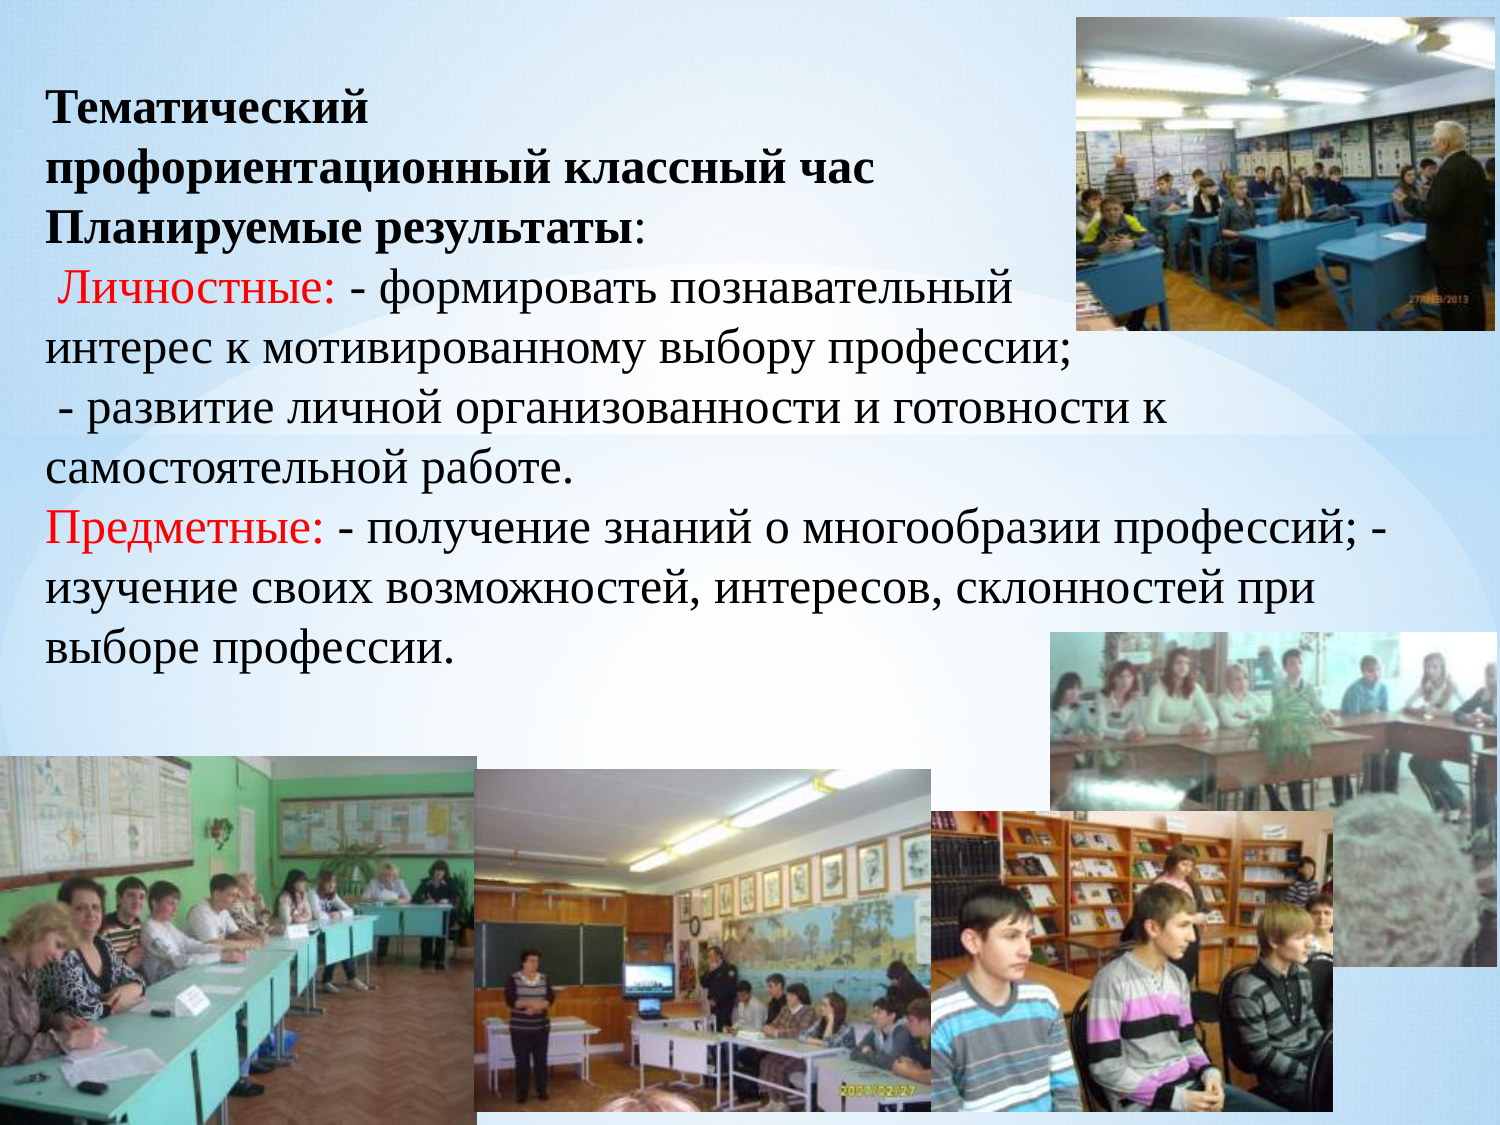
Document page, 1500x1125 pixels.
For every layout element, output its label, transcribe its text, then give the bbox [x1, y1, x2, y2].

title Тематический профориентационный классный час Планируемые результаты: Личностные: - формировать познавательный интерес к мотивированному выбору профессии; - развитие личной организованности и готовности к самостоятельной работе. Предметные: - получение знаний о многообразии профессий; - изучение своих возможностей, интересов, склонностей при выборе профессии. [0, 66, 1496, 808]
picture [1076, 16, 1496, 332]
picture [0, 631, 1497, 1125]
